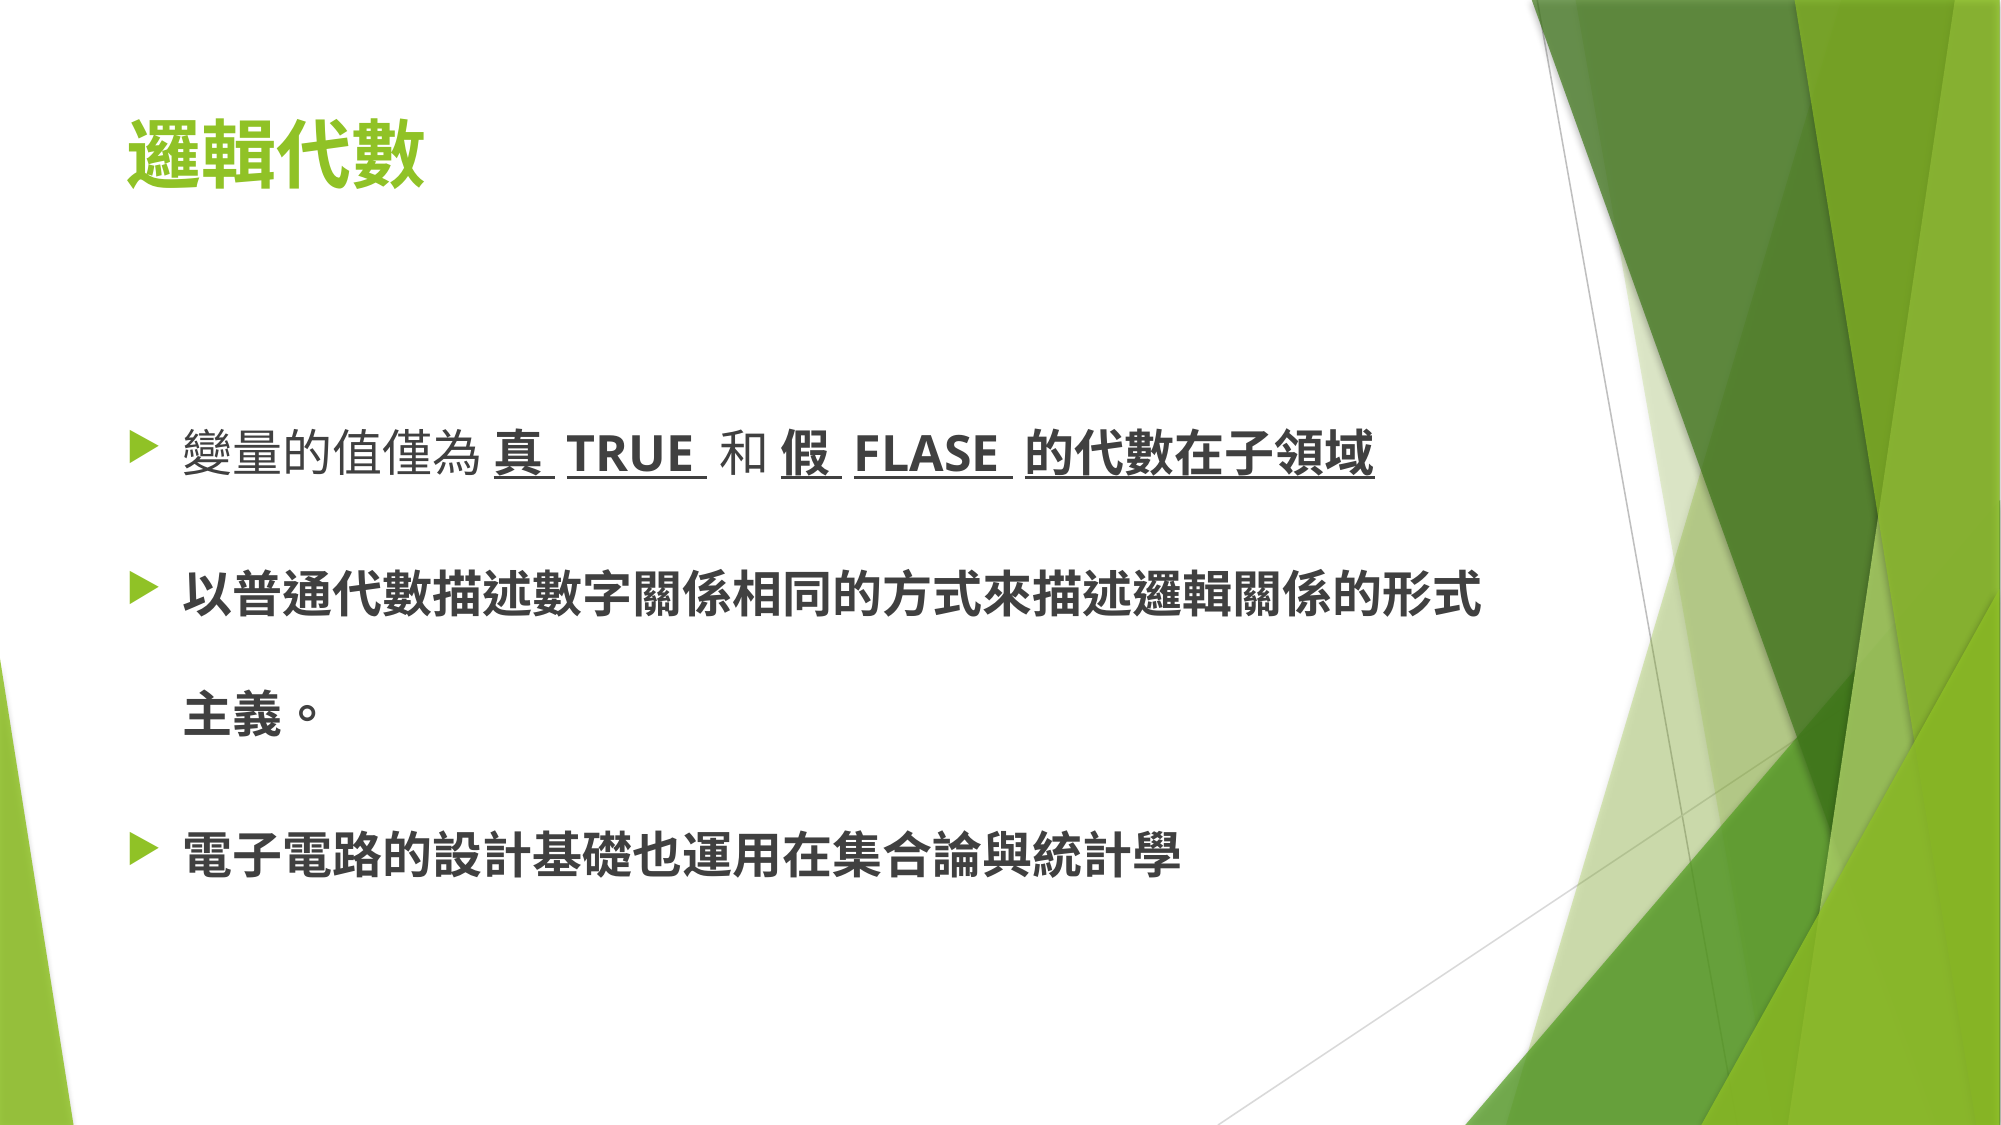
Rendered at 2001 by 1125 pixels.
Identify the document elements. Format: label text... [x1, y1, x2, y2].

list 變量的值僅為 真 TRUE 和 假 FLASE 的代數在子領域 以普通代數描述數字關係相同的方式來描述邏輯關係的形式主義。 電子電路的設計基礎也運用在集合論與統計學 [111, 354, 1522, 992]
title 邏輯代數 [111, 99, 1522, 317]
